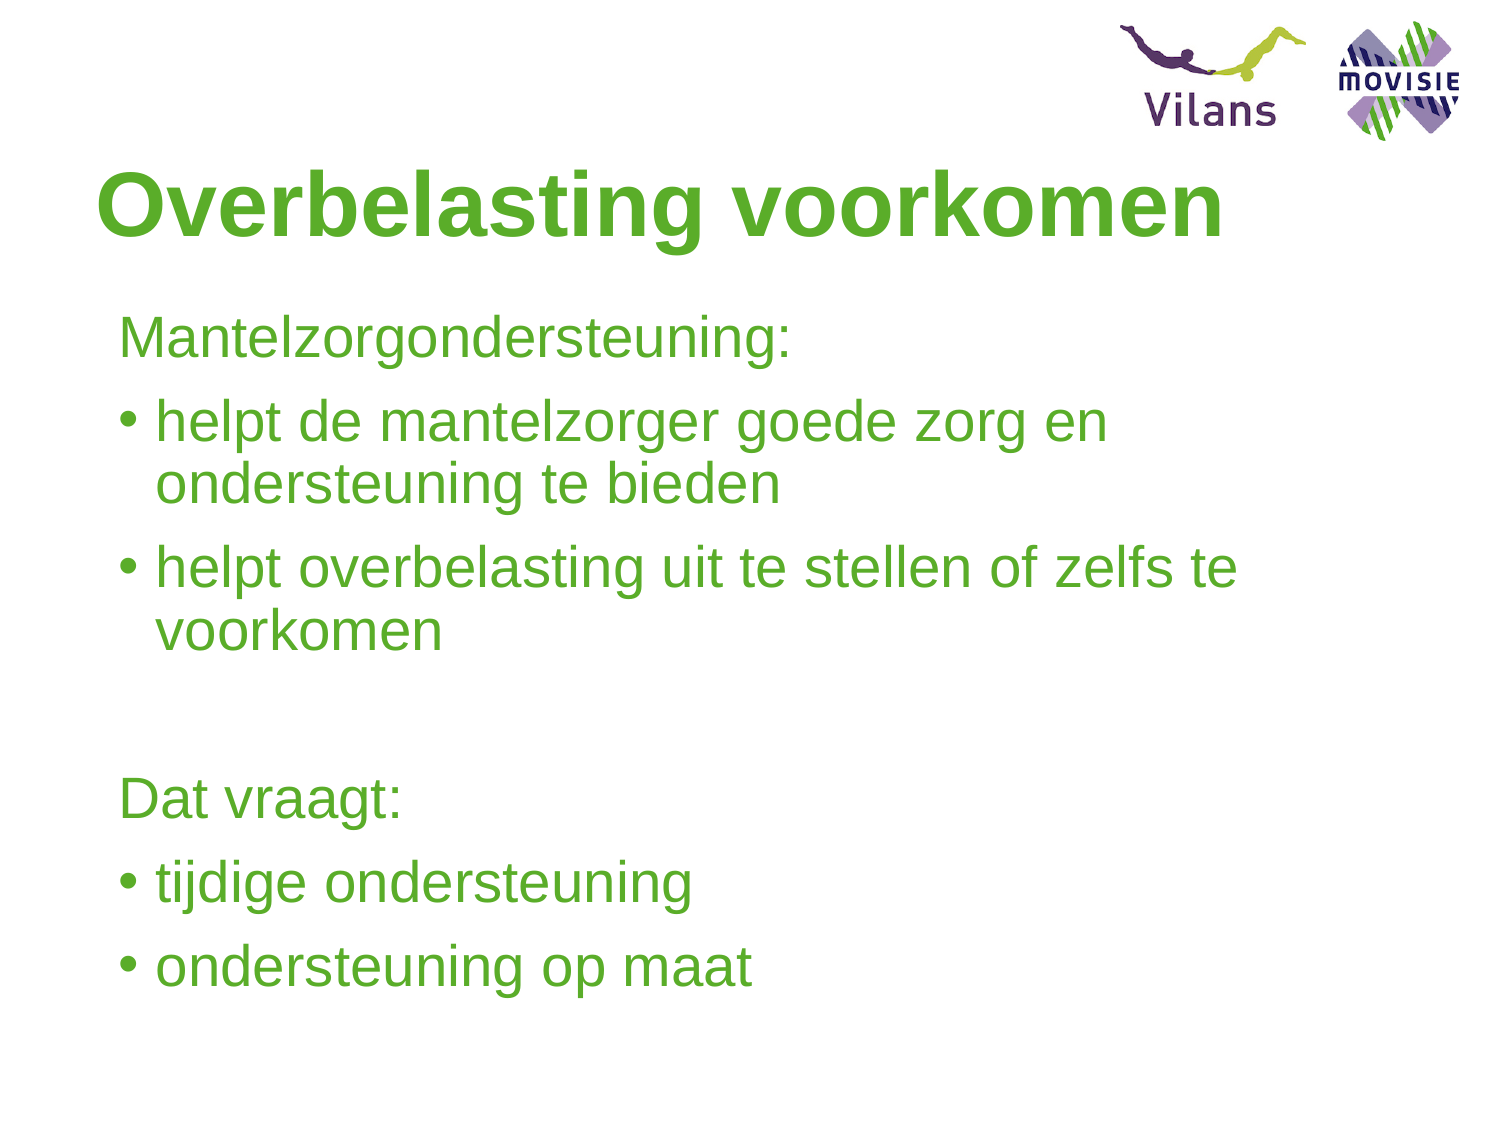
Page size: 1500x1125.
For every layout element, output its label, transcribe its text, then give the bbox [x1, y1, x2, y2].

title Overbelasting voorkomen [80, 125, 1500, 289]
picture [1120, 25, 1306, 126]
picture [1339, 21, 1459, 141]
list Mantelzorgondersteuning: helpt de mantelzorger goede zorg en ondersteuning te bieden helpt overbelasting uit te stellen of zelfs te voorkomen Dat vraagt: tijdige ondersteuning ondersteuning op maat [103, 299, 1397, 1014]
